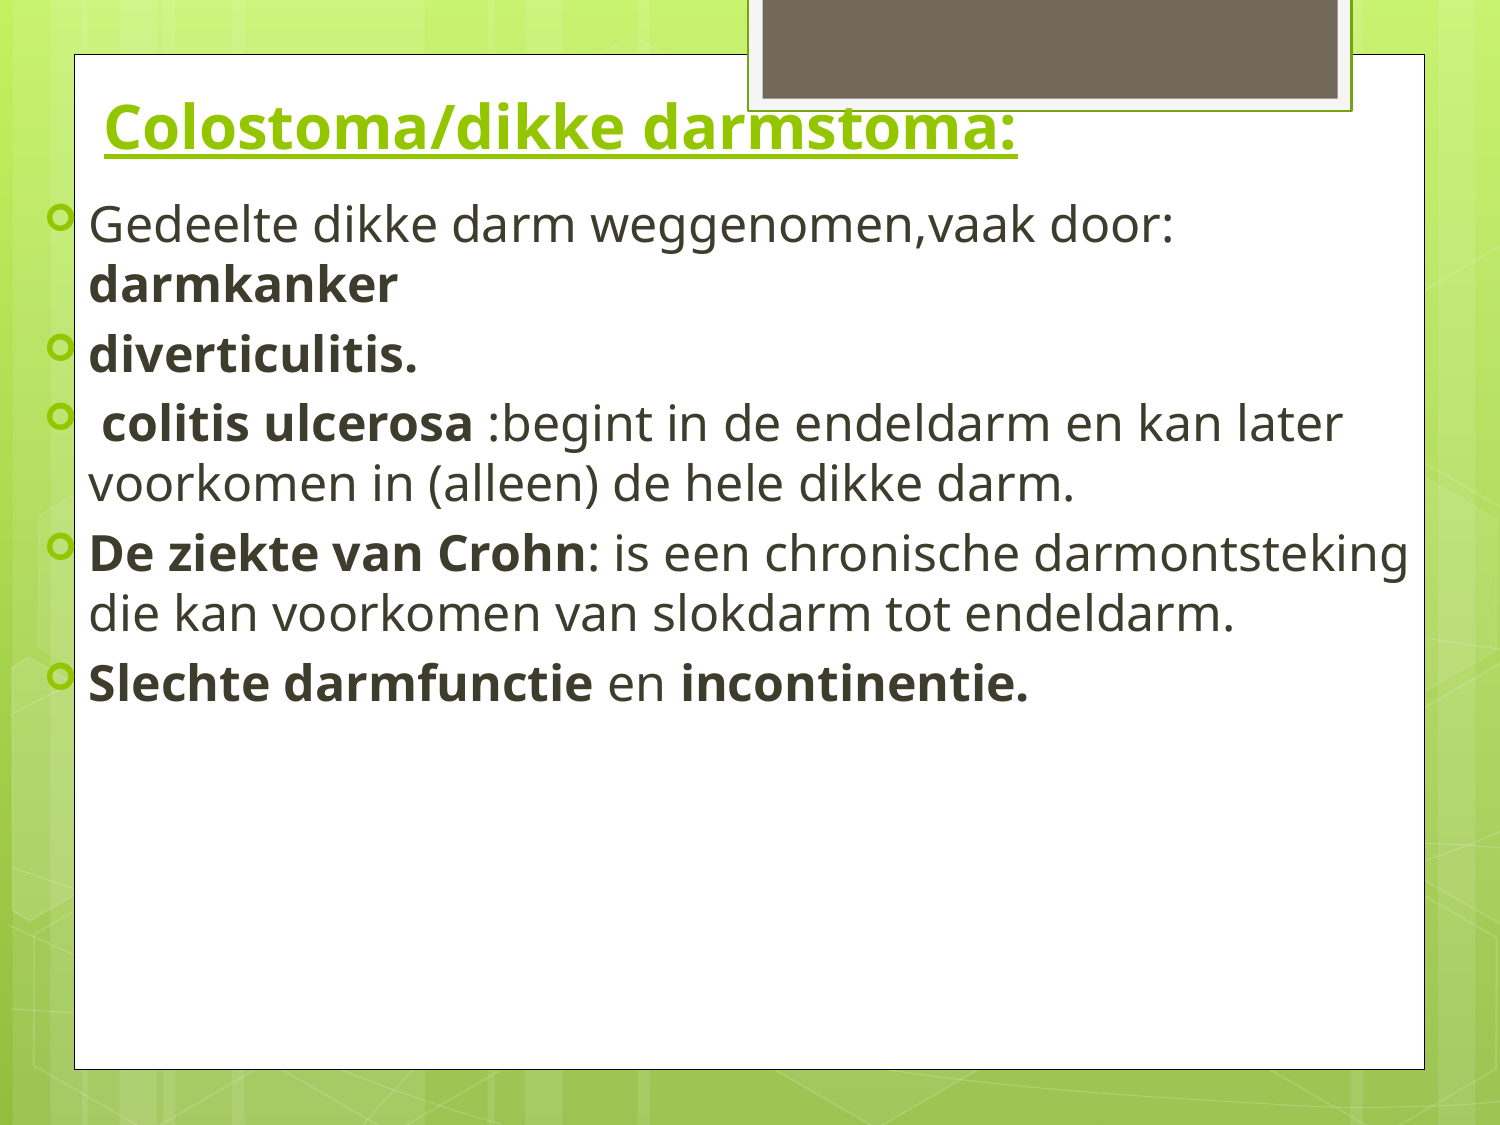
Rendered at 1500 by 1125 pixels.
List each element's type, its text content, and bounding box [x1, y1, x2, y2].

title Colostoma/dikke darmstoma: [88, 78, 1324, 184]
list Gedeelte dikke darm weggenomen,vaak door: darmkanker diverticulitis. colitis ulcerosa :begint in de endeldarm en kan later voorkomen in (alleen) de hele dikke darm. De ziekte van Crohn: is een chronische darmontsteking die kan voorkomen van slokdarm tot endeldarm. Slechte darmfunctie en incontinentie. [17, 184, 1459, 1094]
